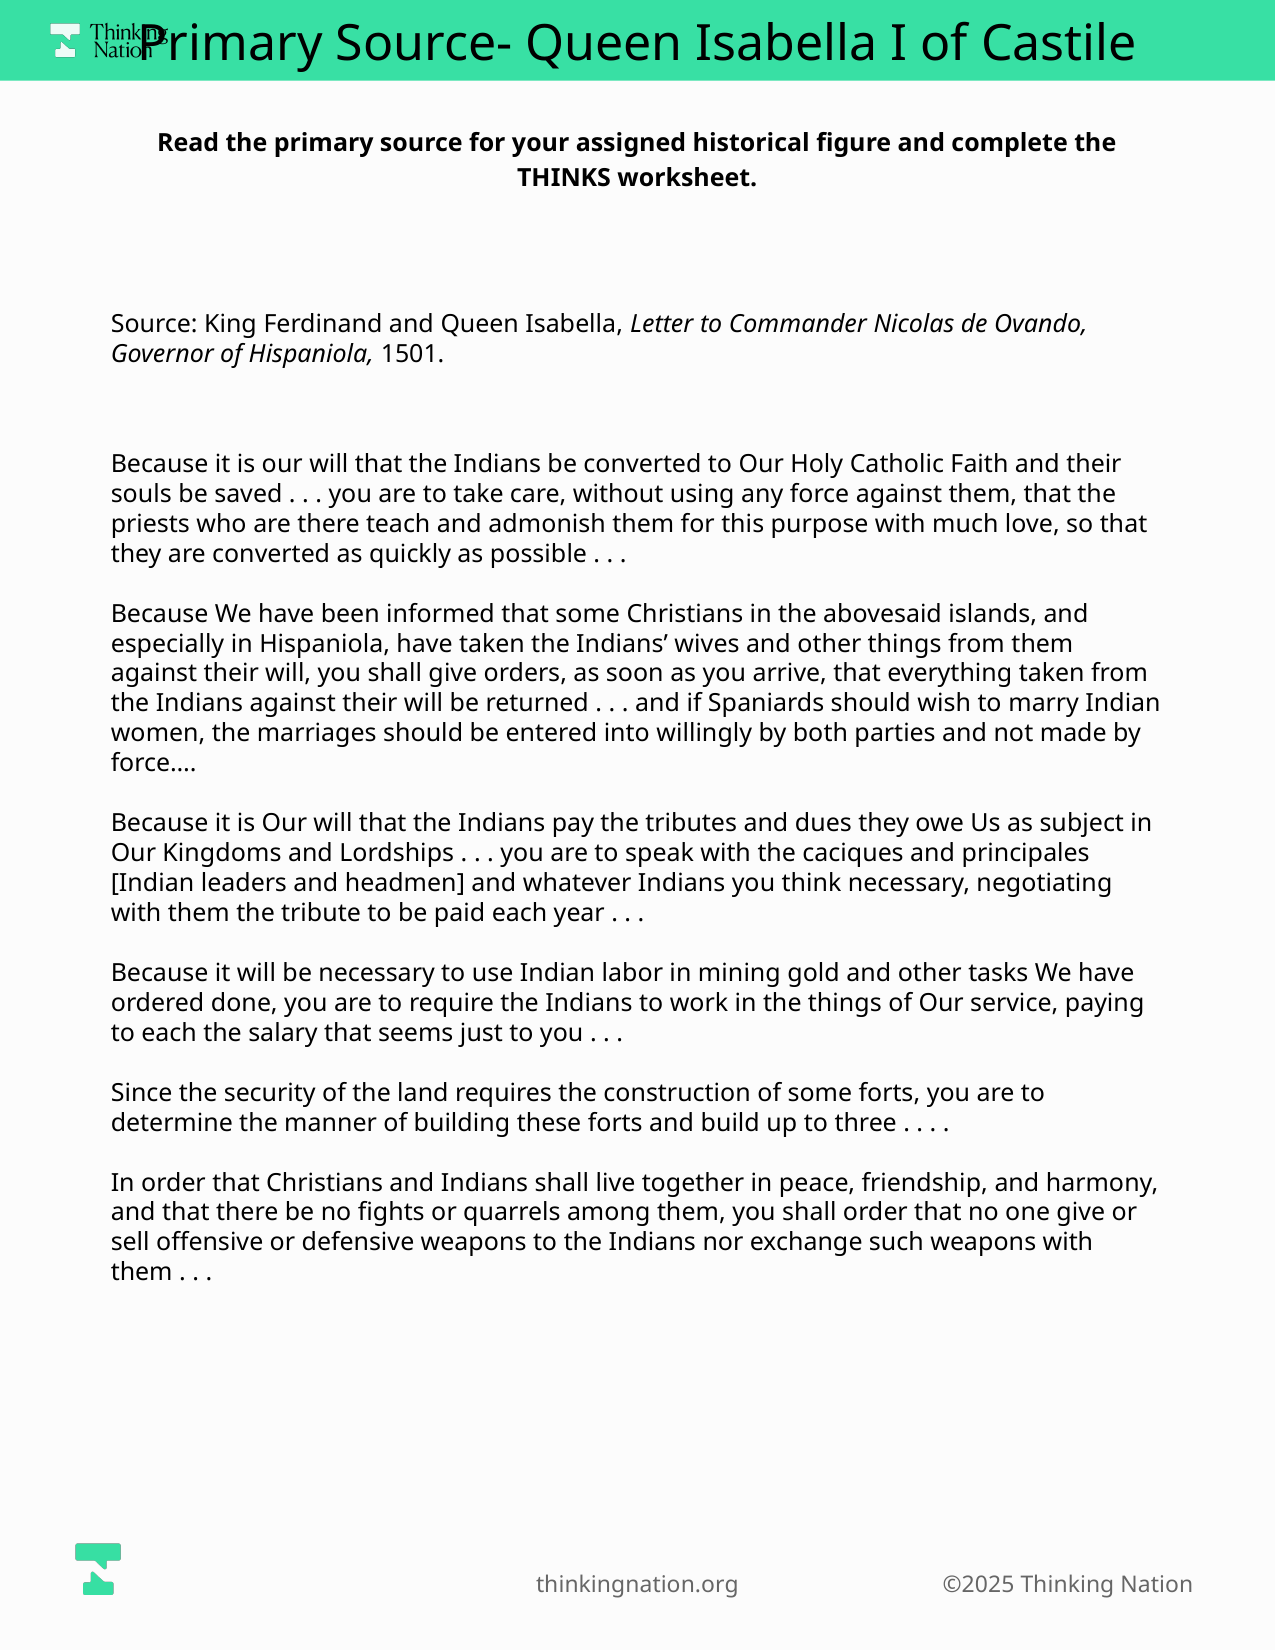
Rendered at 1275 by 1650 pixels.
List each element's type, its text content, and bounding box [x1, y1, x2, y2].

text_box Primary Source- Queen Isabella I of Castile [0, 0, 1275, 81]
text_box Source: King Ferdinand and Queen Isabella, Letter to Commander Nicolas de Ovando, Governor of Hispaniola, 1501. Because it is our will that the Indians be converted to Our Holy Catholic Faith and their souls be saved . . . you are to take care, without using any force against them, that the priests who are there teach and admonish them for this purpose with much love, so that they are converted as quickly as possible . . . Because We have been informed that some Christians in the abovesaid islands, and especially in Hispaniola, have taken the Indians’ wives and other things from them against their will, you shall give orders, as soon as you arrive, that everything taken from the Indians against their will be returned . . . and if Spaniards should wish to marry Indian women, the marriages should be entered into willingly by both parties and not made by force…. Because it is Our will that the Indians pay the tributes and dues they owe Us as subject in Our Kingdoms and Lordships . . . you are to speak with the caciques and principales [Indian leaders and headmen] and whatever Indians you think necessary, negotiating with them the tribute to be paid each year . . . Because it will be necessary to use Indian labor in mining gold and other tasks We have ordered done, you are to require the Indians to work in the things of Our service, paying to each the salary that seems just to you . . . Since the security of the land requires the construction of some forts, you are to determine the manner of building these forts and build up to three . . . . In order that Christians and Indians shall live together in peace, friendship, and harmony, and that there be no fights or quarrels among them, you shall order that no one give or sell offensive or defensive weapons to the Indians nor exchange such weapons with them . . . [95, 292, 1179, 1371]
picture [36, 12, 172, 69]
text_box thinkingnation.org [486, 1553, 789, 1605]
text_box Read the primary source for your assigned historical figure and complete the THINKS worksheet. [97, 107, 1178, 292]
picture [62, 1533, 134, 1605]
text_box ©2025 Thinking Nation [907, 1553, 1210, 1605]
